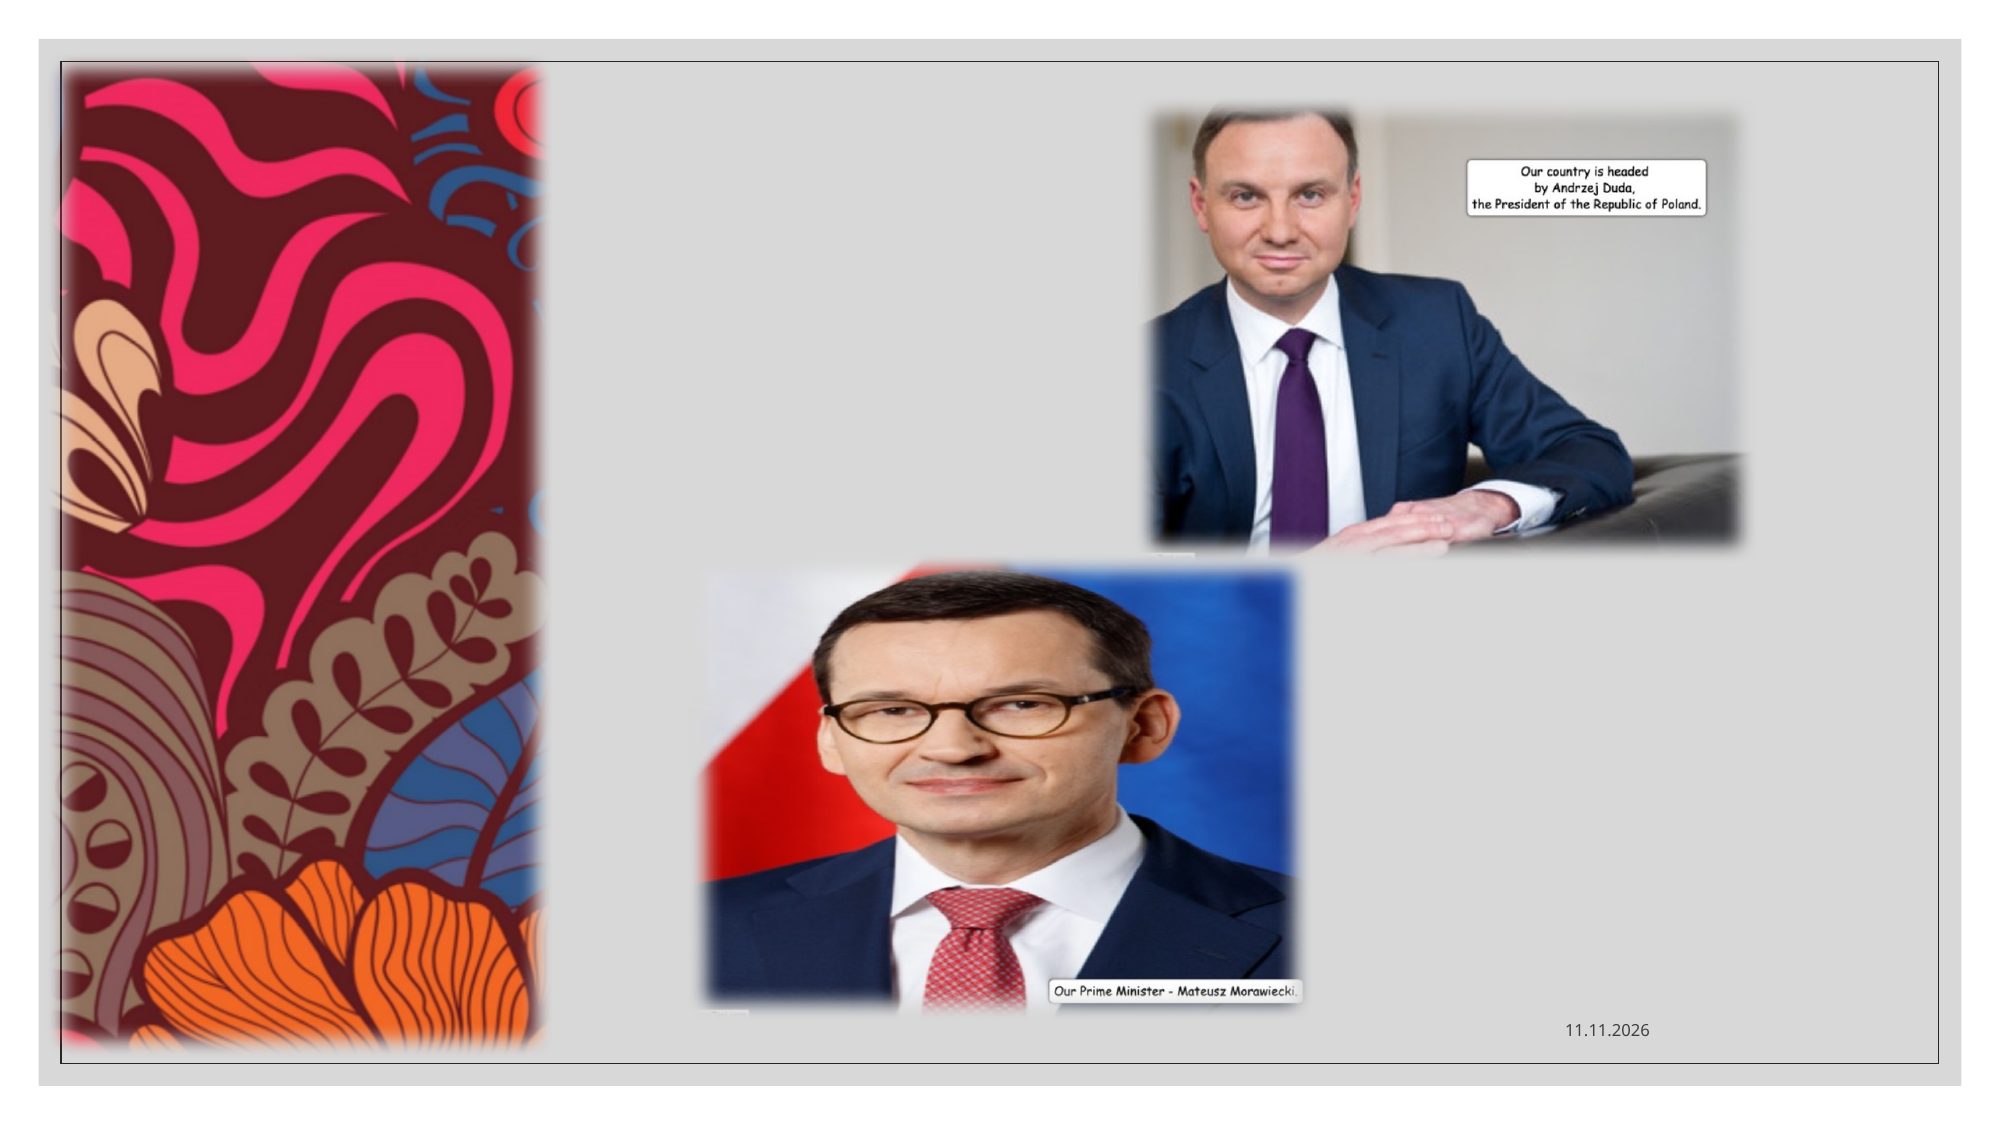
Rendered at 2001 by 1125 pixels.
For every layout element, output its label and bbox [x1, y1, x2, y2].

slide_number [1190, 990, 1665, 1050]
picture [46, 52, 555, 1059]
picture [688, 95, 1757, 1020]
